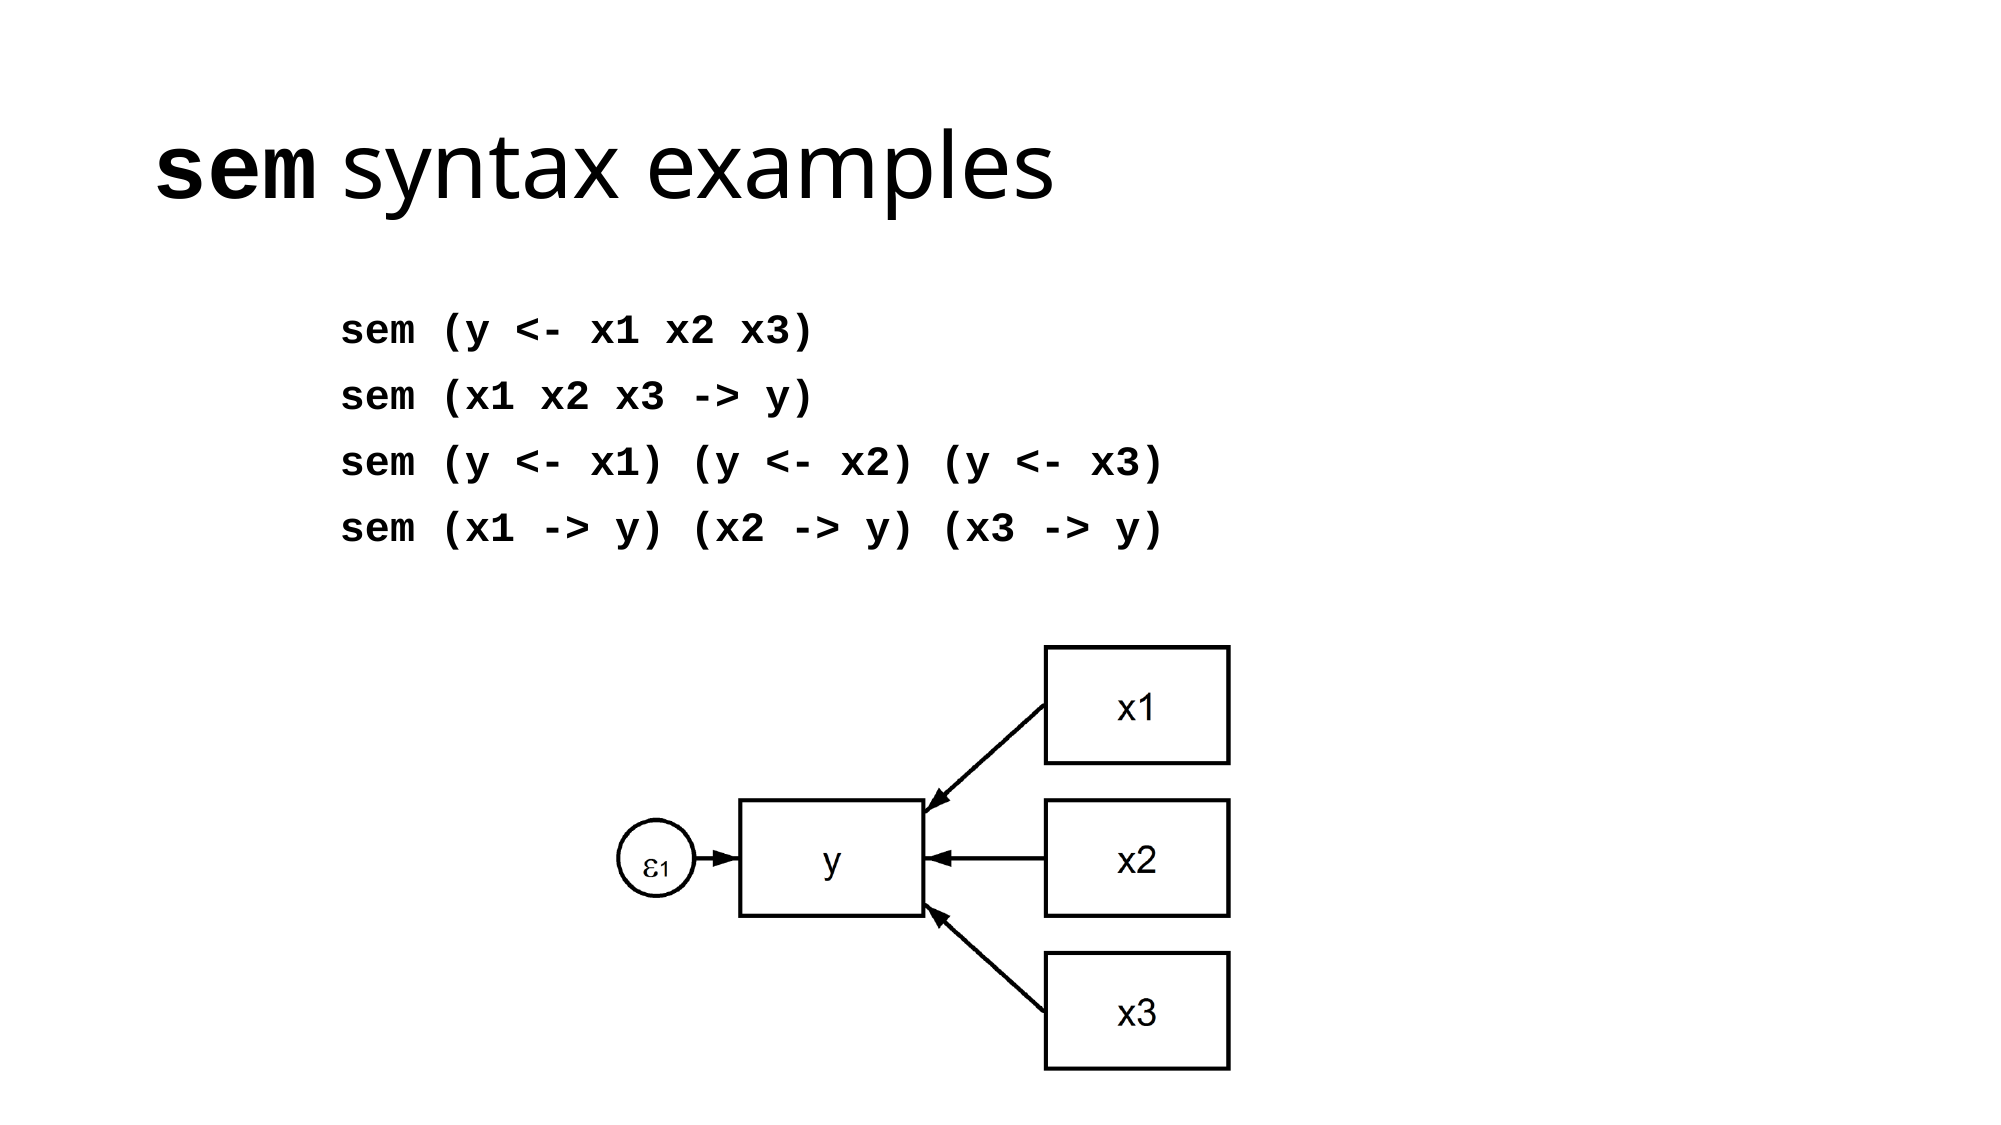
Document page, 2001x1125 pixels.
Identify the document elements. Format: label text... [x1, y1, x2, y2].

title sem syntax examples [137, 59, 1863, 278]
picture [612, 632, 1241, 1088]
list sem (y <- x1 x2 x3) sem (x1 x2 x3 -> y) sem (y <- x1) (y <- x2) (y <- x3) sem (x1 -> y) (x2 -> y) (x3 -> y) [324, 299, 1675, 588]
